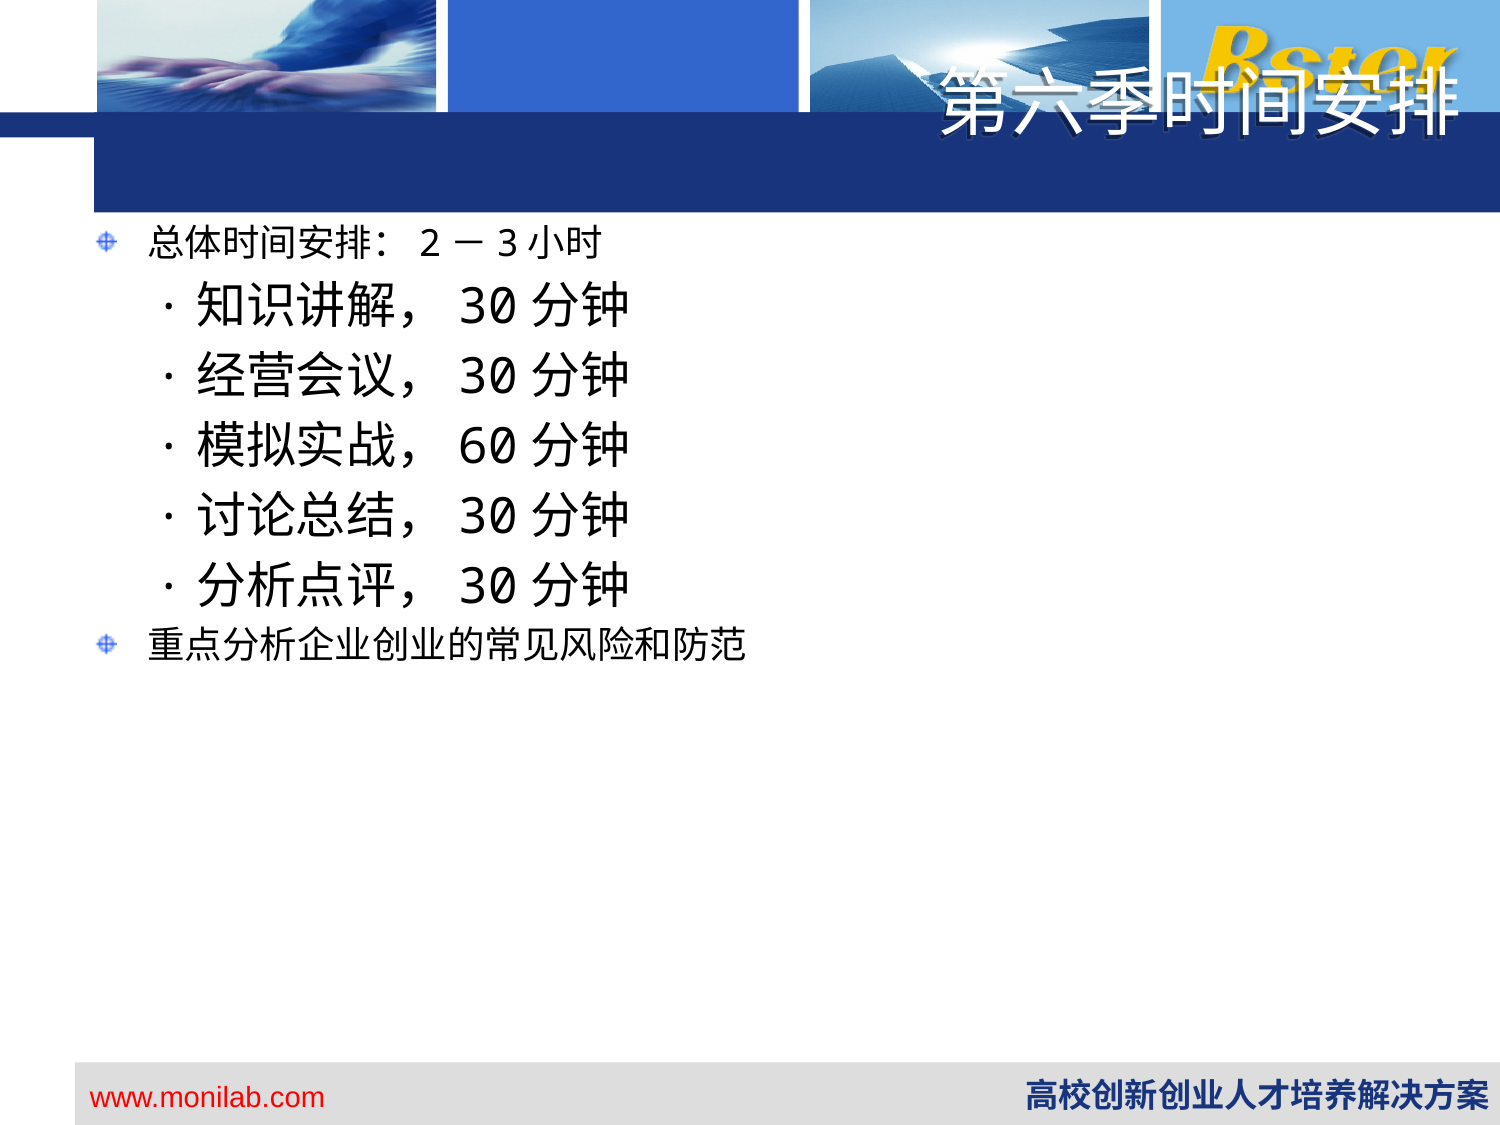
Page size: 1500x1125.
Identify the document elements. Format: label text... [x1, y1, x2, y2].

text_box 第六季时间安排 [351, 50, 1477, 150]
picture [1199, 26, 1458, 50]
text_box 总体时间安排：2－3小时 ·知识讲解，30分钟 ·经营会议，30分钟 ·模拟实战，60分钟 ·讨论总结，30分钟 ·分析点评，30分钟 重点分析企业创业的常见风险和防范 [64, 211, 1446, 870]
picture [810, 0, 1150, 50]
picture [90, 227, 117, 255]
picture [97, 0, 437, 112]
picture [90, 630, 117, 657]
